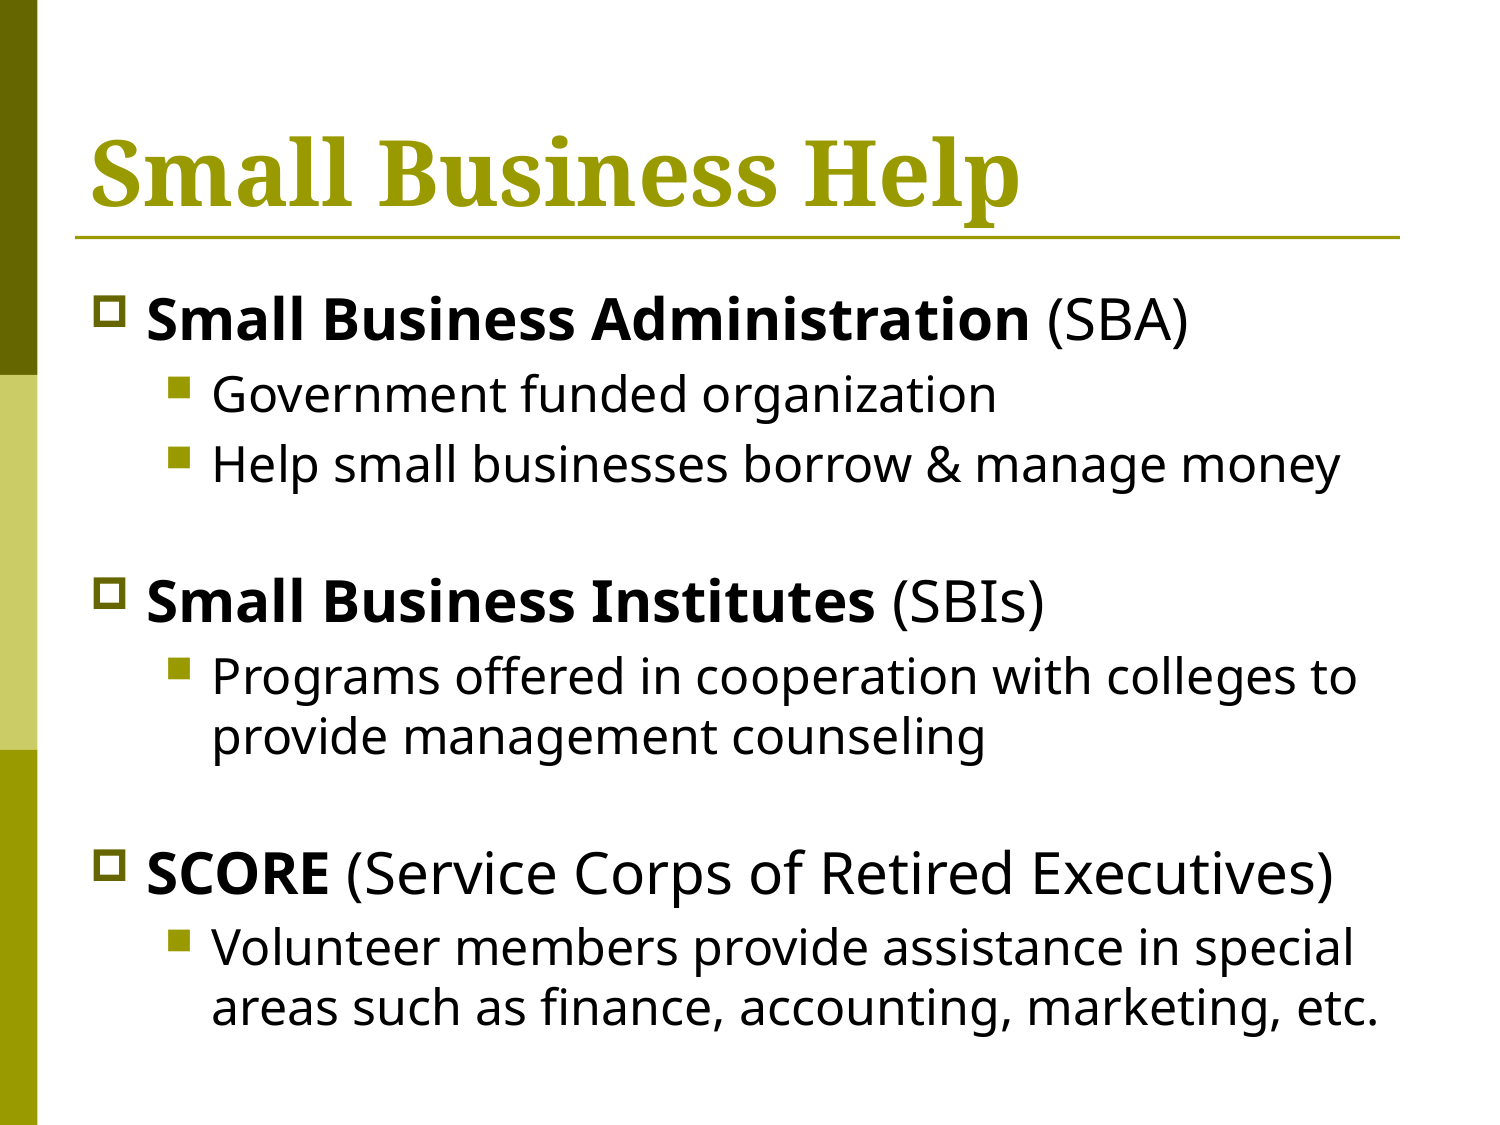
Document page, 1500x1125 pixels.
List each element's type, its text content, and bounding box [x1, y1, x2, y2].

list Small Business Administration (SBA) Government funded organization Help small businesses borrow & manage money Small Business Institutes (SBIs) Programs offered in cooperation with colleges to provide management counseling SCORE (Service Corps of Retired Executives) Volunteer members provide assistance in special areas such as finance, accounting, marketing, etc. [74, 274, 1500, 1006]
title Small Business Help [74, 45, 1426, 233]
